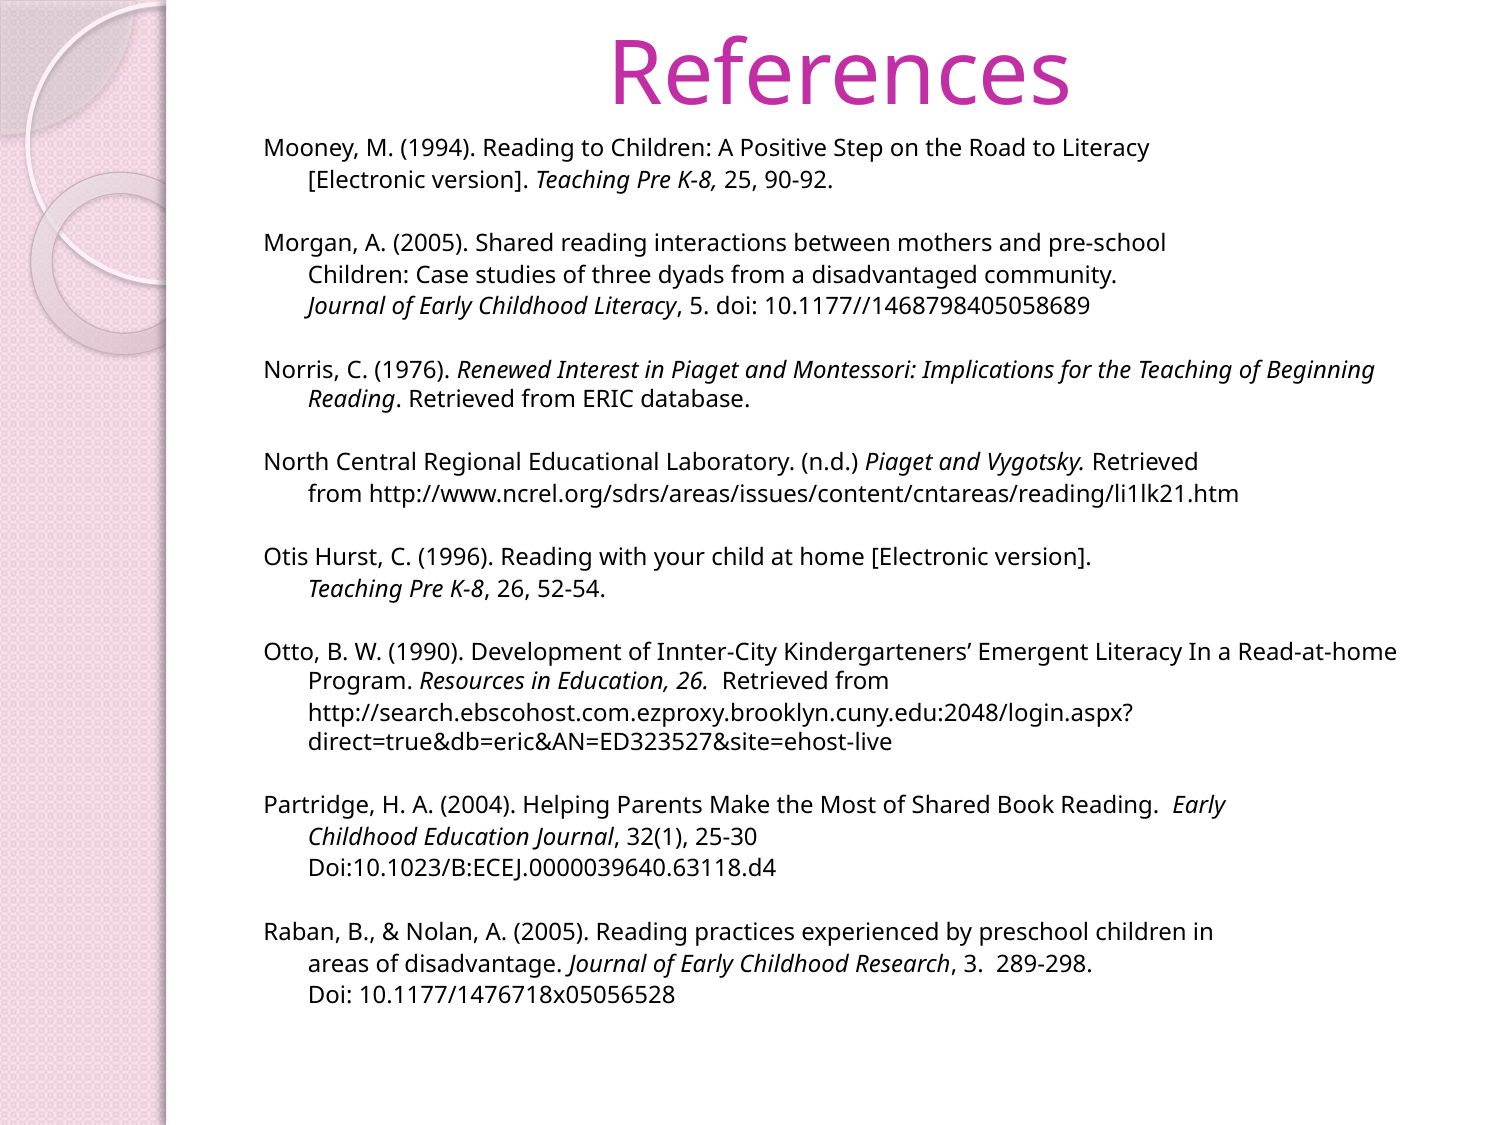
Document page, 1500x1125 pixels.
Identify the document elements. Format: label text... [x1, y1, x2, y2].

title References [225, 0, 1455, 138]
list Mooney, M. (1994). Reading to Children: A Positive Step on the Road to Literacy [Electronic version]. Teaching Pre K-8, 25, 90-92. Morgan, A. (2005). Shared reading interactions between mothers and pre-school Children: Case studies of three dyads from a disadvantaged community. Journal of Early Childhood Literacy, 5. doi: 10.1177//1468798405058689 Norris, C. (1976). Renewed Interest in Piaget and Montessori: Implications for the Teaching of Beginning Reading. Retrieved from ERIC database. North Central Regional Educational Laboratory. (n.d.) Piaget and Vygotsky. Retrieved from http://www.ncrel.org/sdrs/areas/issues/content/cntareas/reading/li1lk21.htm Otis Hurst, C. (1996). Reading with your child at home [Electronic version]. Teaching Pre K-8, 26, 52-54. Otto, B. W. (1990). Development of Innter-City Kindergarteners’ Emergent Literacy In a Read-at-home Program. Resources in Education, 26. Retrieved from http://search.ebscohost.com.ezproxy.brooklyn.cuny.edu:2048/login.aspx?direct=true&db=eric&AN=ED323527&site=ehost-live Partridge, H. A. (2004). Helping Parents Make the Most of Shared Book Reading. Early Childhood Education Journal, 32(1), 25-30 Doi:10.1023/B:ECEJ.0000039640.63118.d4 Raban, B., & Nolan, A. (2005). Reading practices experienced by preschool children in areas of disadvantage. Journal of Early Childhood Research, 3. 289-298. Doi: 10.1177/1476718x05056528 [235, 125, 1466, 1025]
